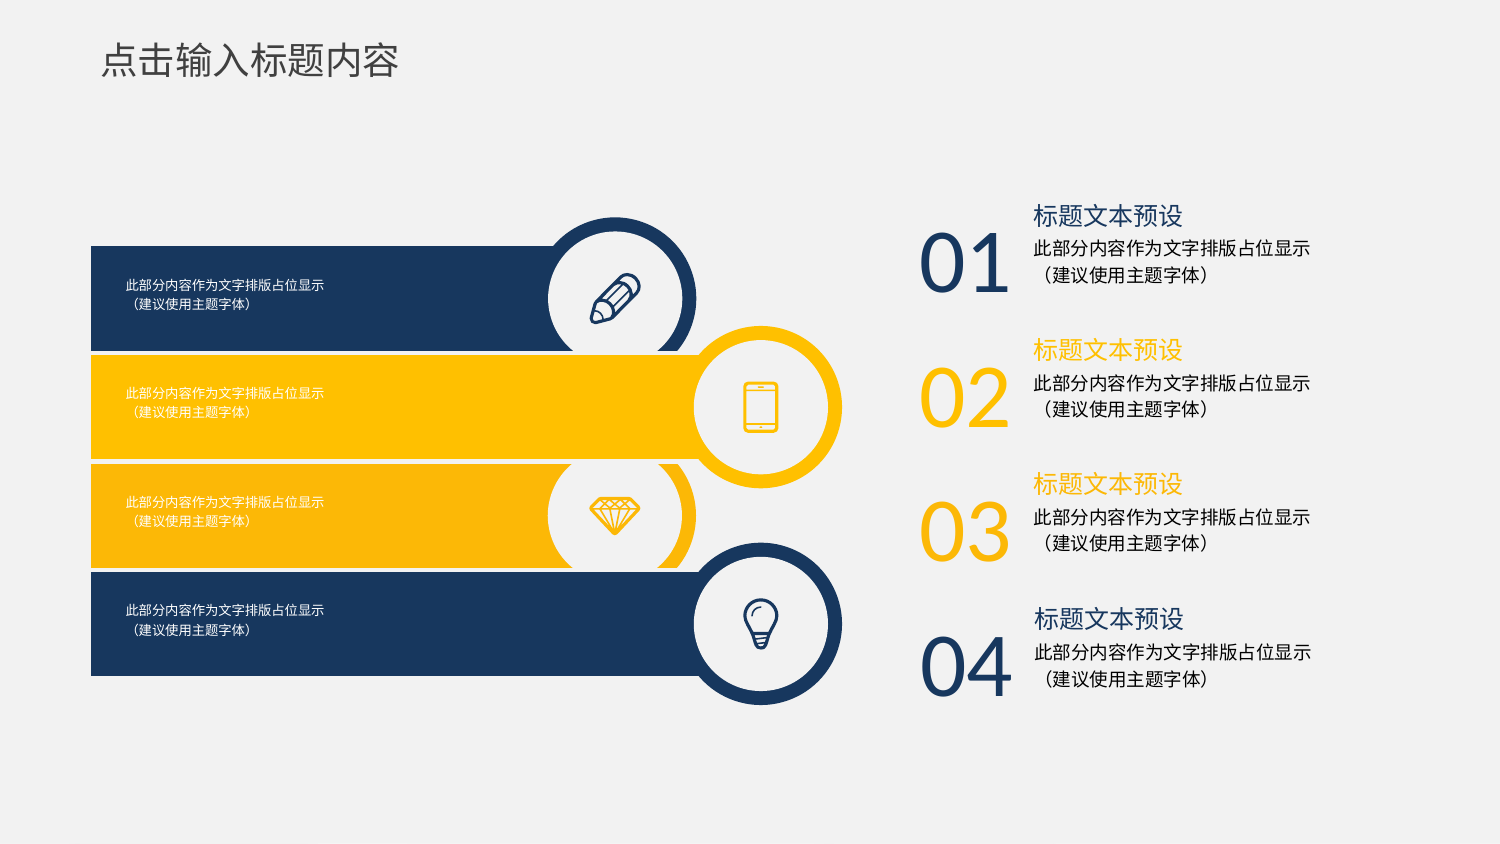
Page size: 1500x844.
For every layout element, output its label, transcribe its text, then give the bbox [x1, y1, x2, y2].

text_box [904, 460, 1412, 595]
text_box 点击输入标题内容 [100, 28, 450, 91]
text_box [904, 326, 1412, 460]
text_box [88, 542, 843, 706]
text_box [88, 217, 697, 325]
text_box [904, 596, 1412, 735]
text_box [904, 192, 1412, 326]
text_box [88, 495, 697, 542]
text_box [88, 325, 843, 489]
